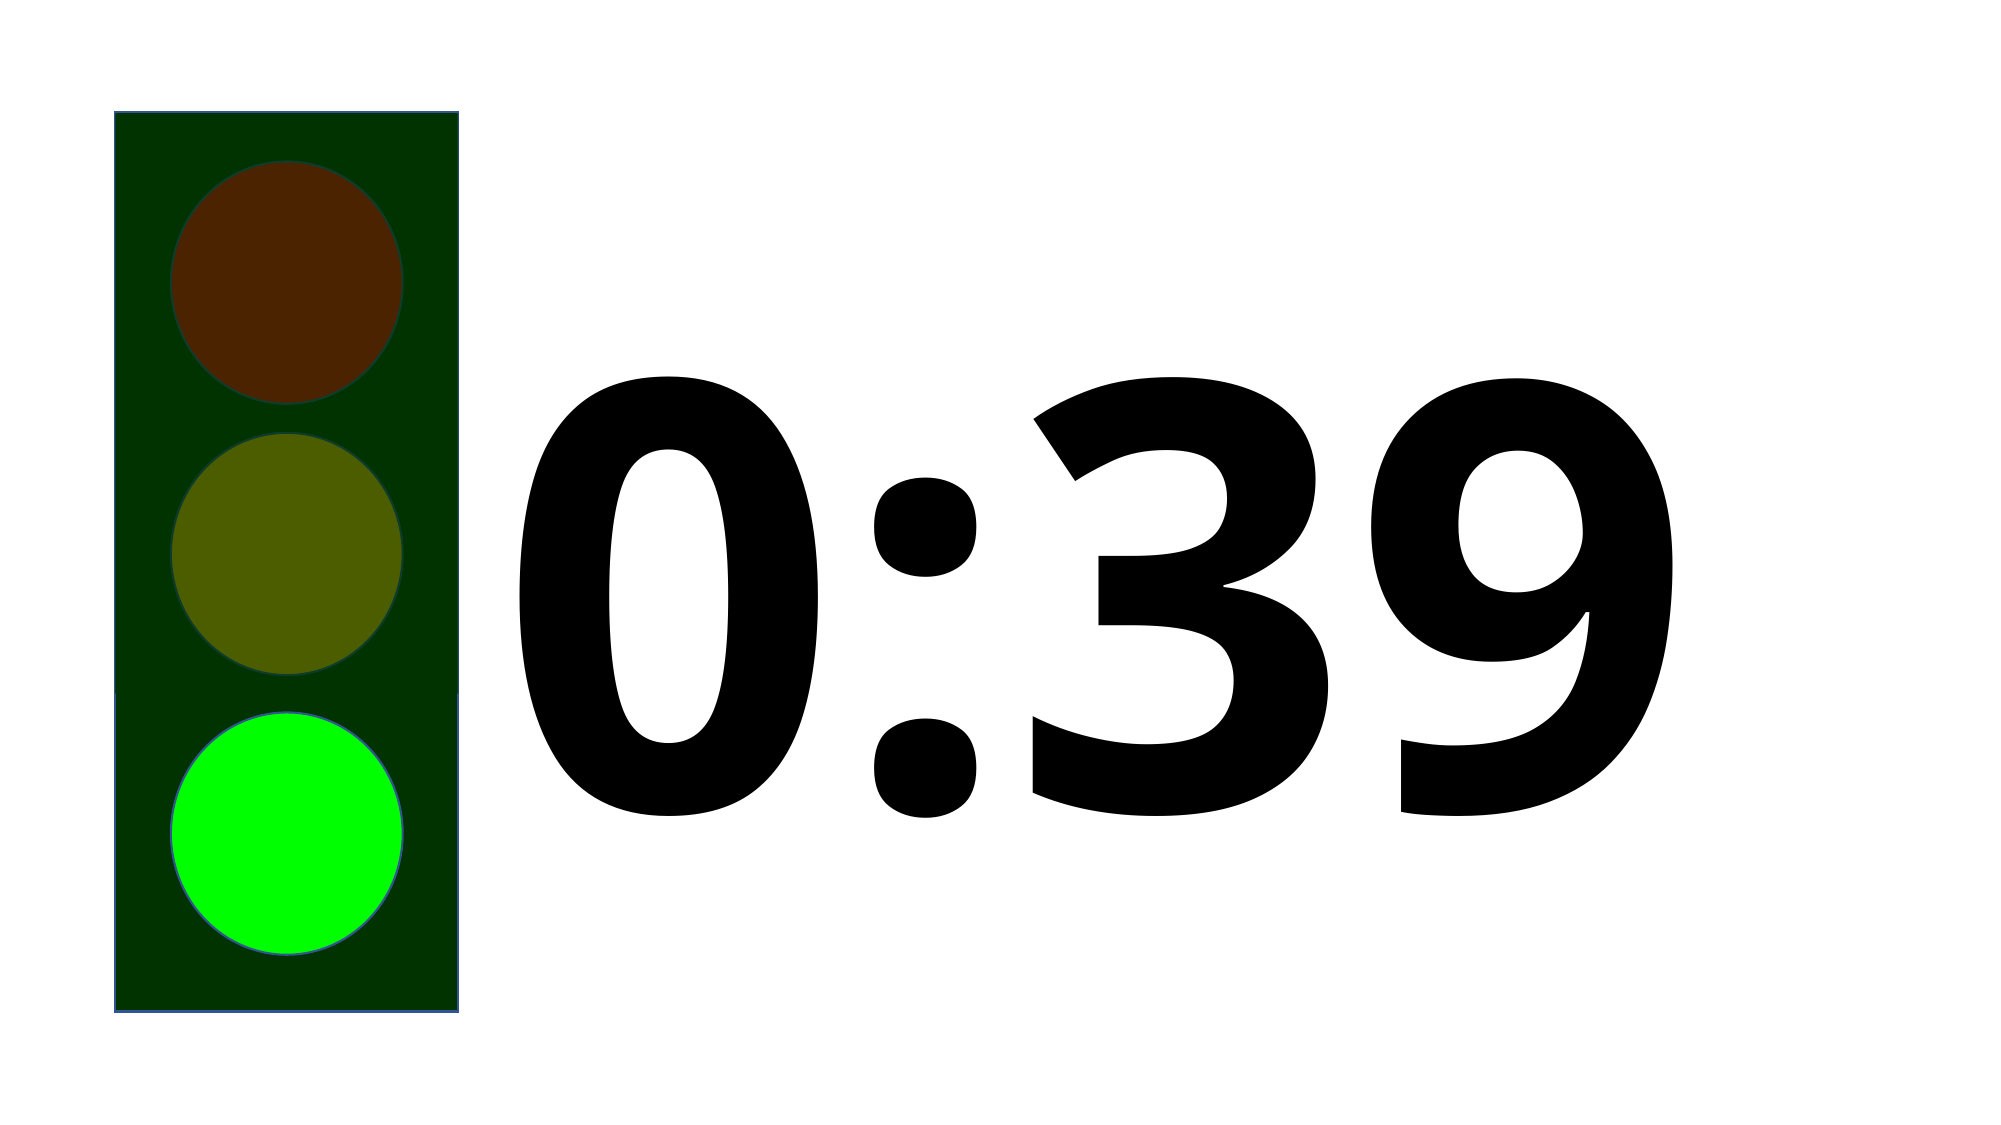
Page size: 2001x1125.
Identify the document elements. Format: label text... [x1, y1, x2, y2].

text_box [169, 711, 404, 956]
text_box [114, 695, 459, 1013]
text_box [114, 112, 459, 695]
text_box 0:39 [483, 204, 1924, 938]
